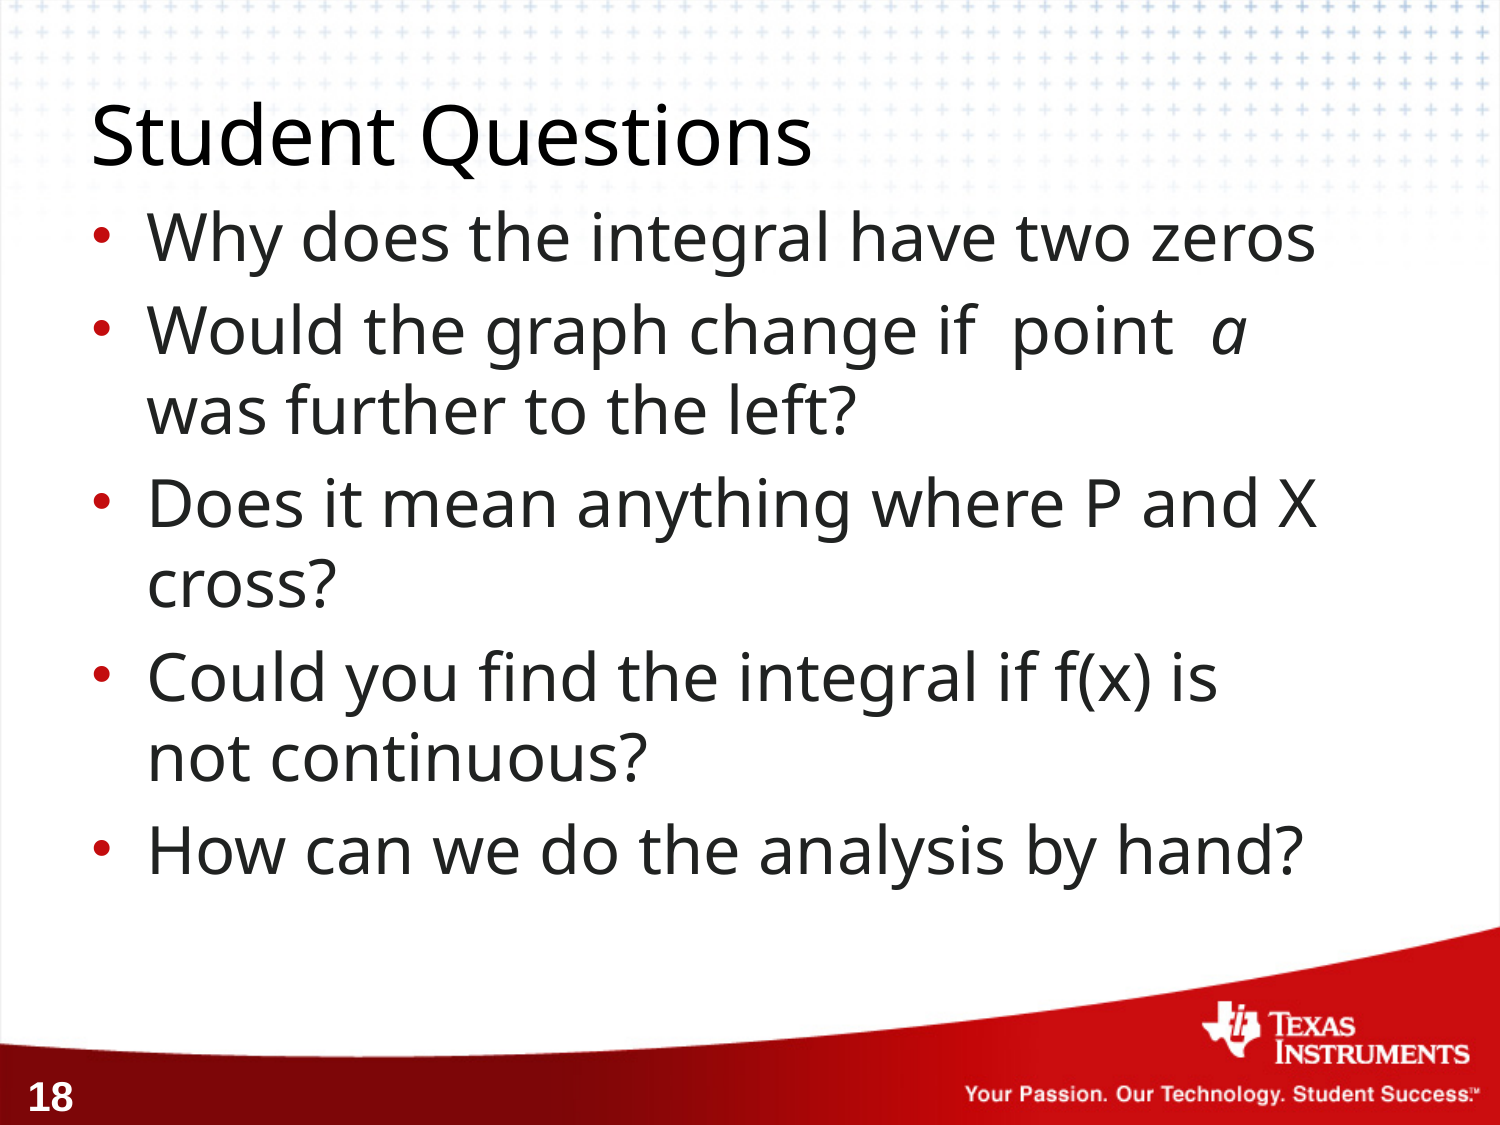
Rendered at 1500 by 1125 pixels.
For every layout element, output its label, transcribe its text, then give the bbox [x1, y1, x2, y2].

picture [0, 0, 1500, 1125]
list Why does the integral have two zeros Would the graph change if point a was further to the left? Does it mean anything where P and X cross? Could you find the integral if f(x) is not continuous? How can we do the analysis by hand? [74, 186, 1351, 975]
title Student Questions [74, 74, 1351, 163]
